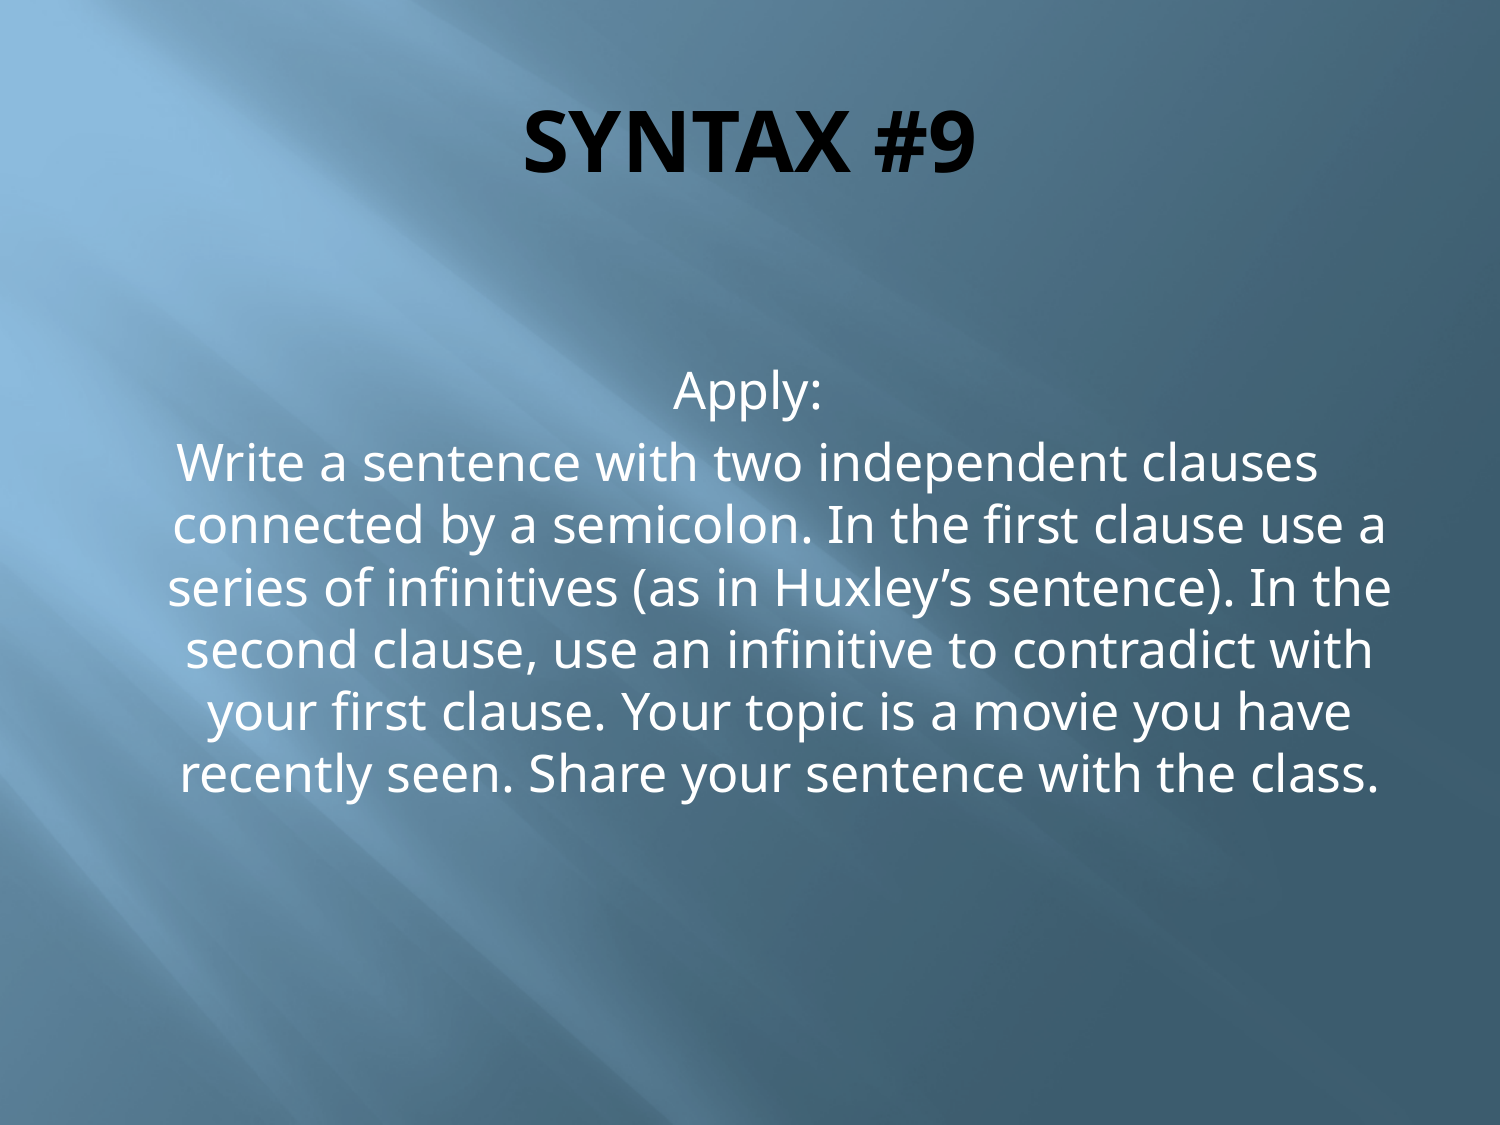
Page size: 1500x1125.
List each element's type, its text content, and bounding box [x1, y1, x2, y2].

title SYNTAX #9 [75, 45, 1425, 233]
list Apply: Write a sentence with two independent clauses connected by a semicolon. In the first clause use a series of infinitives (as in Huxley’s sentence). In the second clause, use an infinitive to contradict with your first clause. Your topic is a movie you have recently seen. Share your sentence with the class. [62, 350, 1413, 875]
